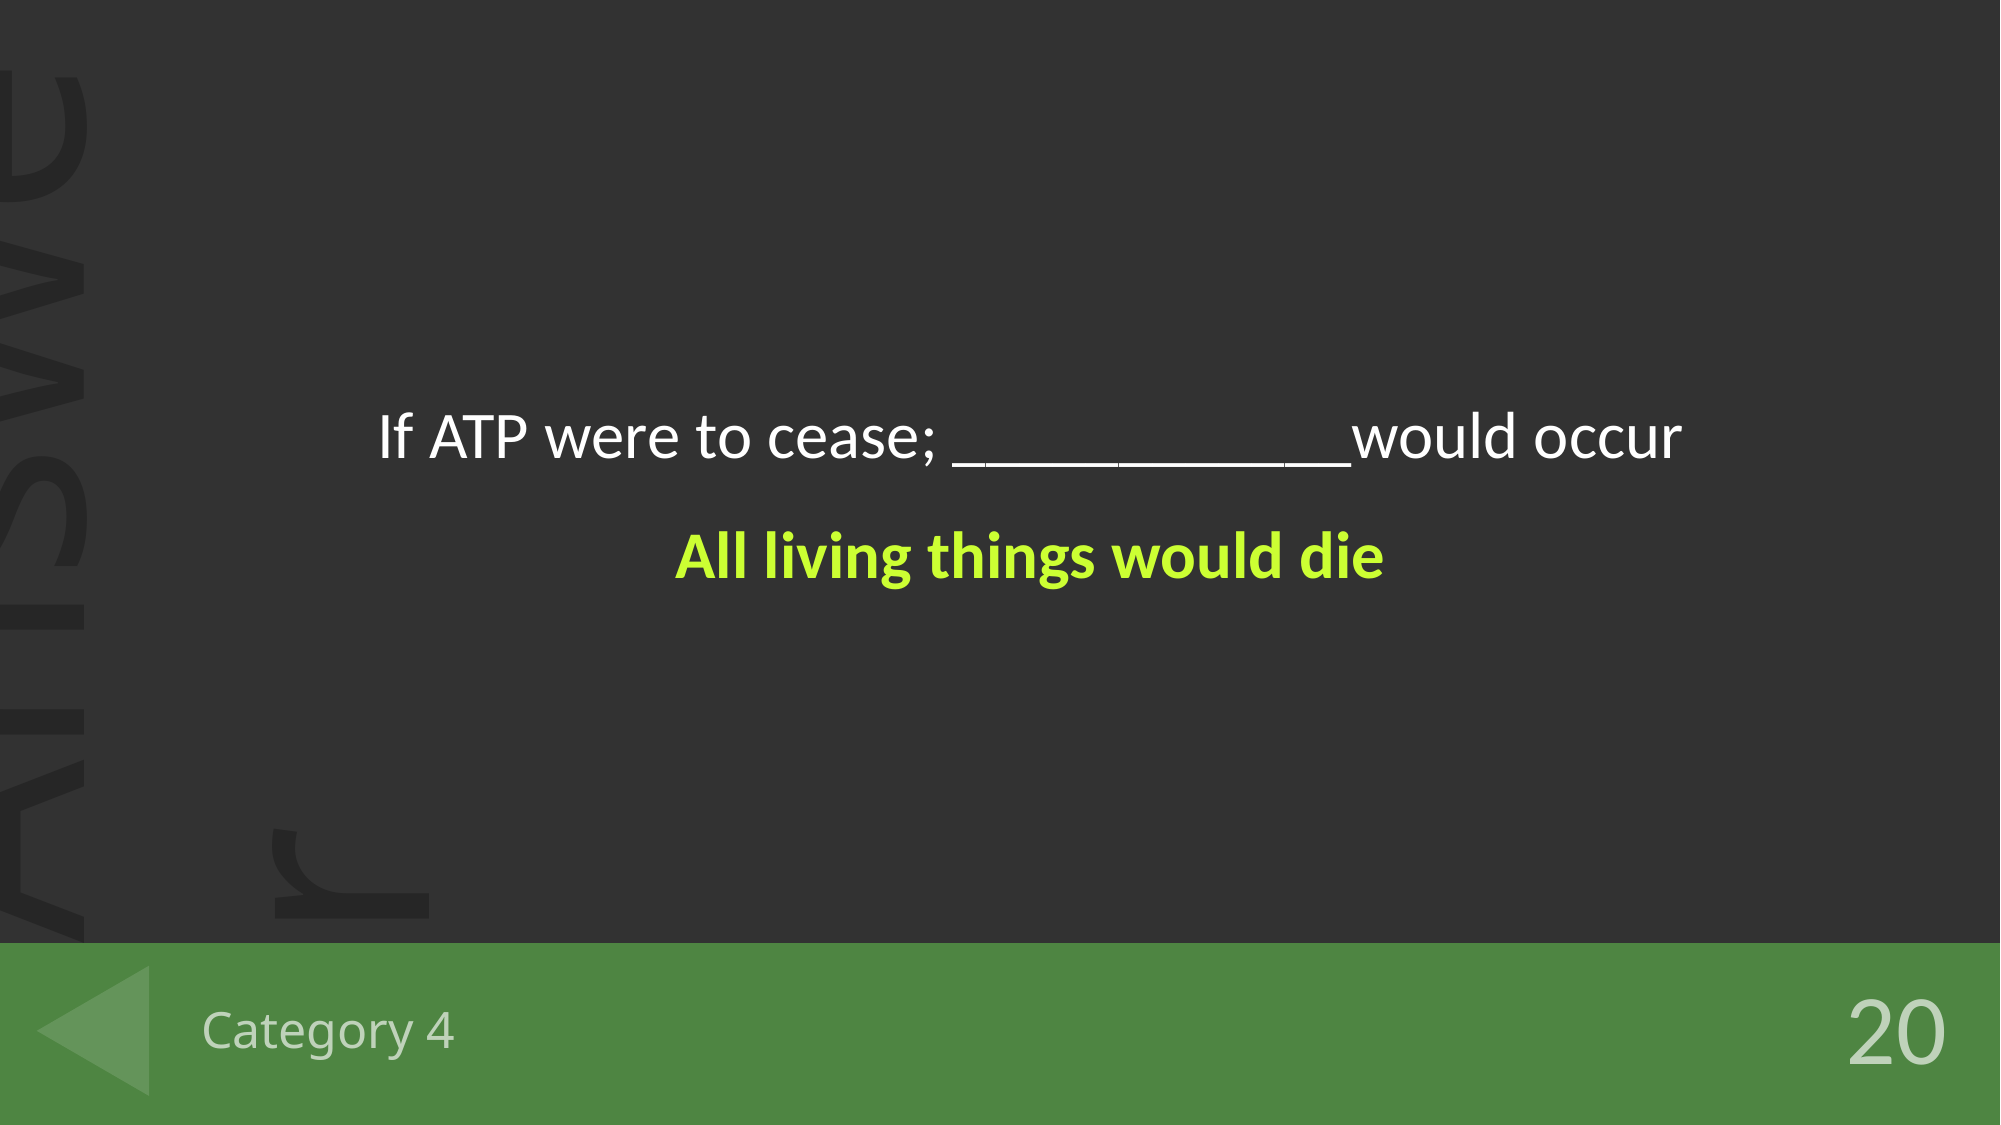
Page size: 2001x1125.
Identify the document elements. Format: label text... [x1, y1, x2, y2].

list 20 [1494, 967, 1963, 1097]
title Category 4 [185, 967, 1494, 1097]
list If ATP were to cease; ____________would occur All living things would die [302, 307, 1760, 636]
